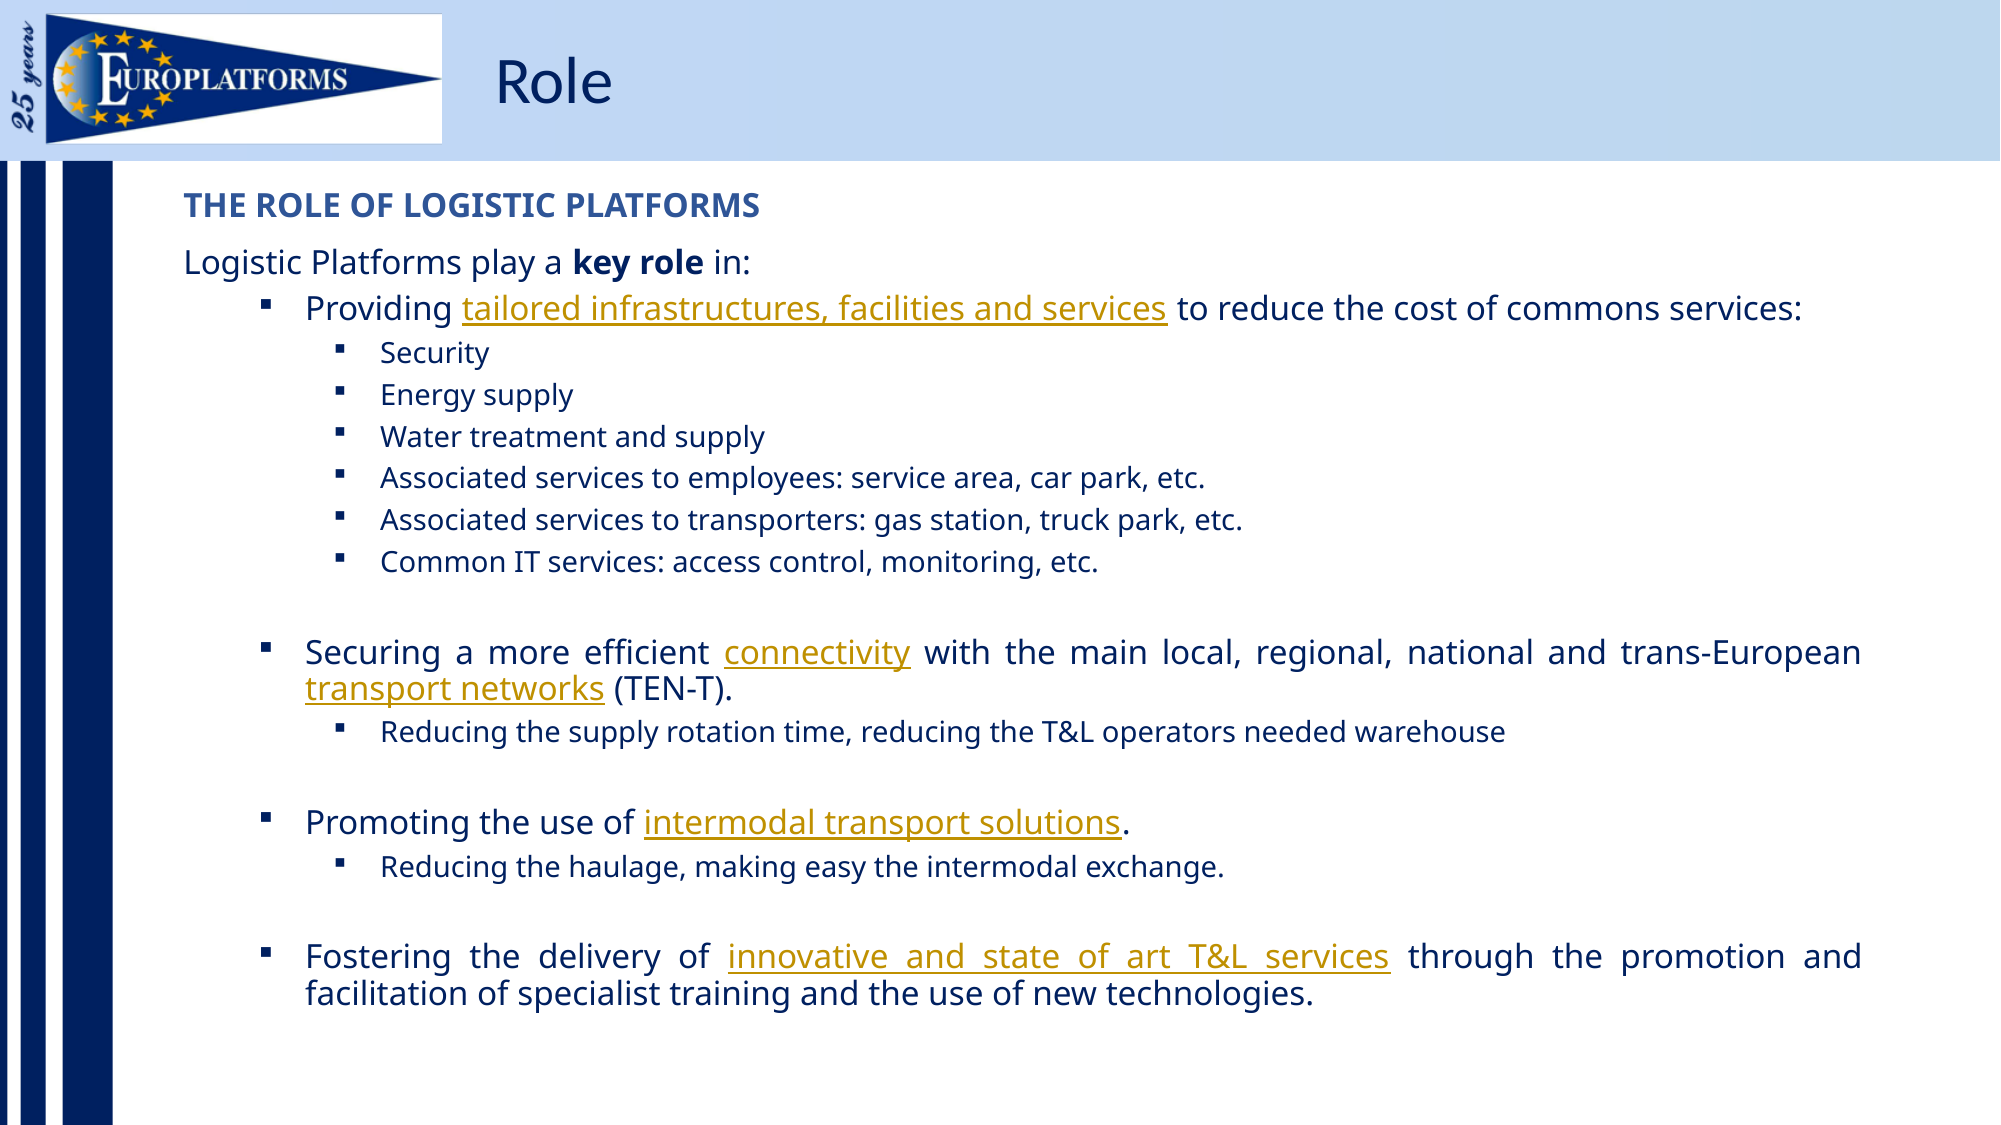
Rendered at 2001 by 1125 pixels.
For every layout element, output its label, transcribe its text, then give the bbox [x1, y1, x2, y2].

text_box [0, 586, 539, 700]
text_box THE ROLE OF LOGISTIC PLATFORMS Logistic Platforms play a key role in: Providing tailored infrastructures, facilities and services to reduce the cost of commons services: Security Energy supply Water treatment and supply Associated services to employees: service area, car park, etc. Associated services to transporters: gas station, truck park, etc. Common IT services: access control, monitoring, etc. Securing a more efficient connectivity with the main local, regional, national and trans-European transport networks (TEN-T). Reducing the supply rotation time, reducing the T&L operators needed warehouse Promoting the use of intermodal transport solutions. Reducing the haulage, making easy the intermodal exchange. Fostering the delivery of innovative and state of art T&L services through the promotion and facilitation of specialist training and the use of new technologies. [168, 181, 1879, 1082]
text_box Role [480, 29, 1869, 125]
text_box [0, 0, 2000, 162]
picture [0, 8, 442, 161]
